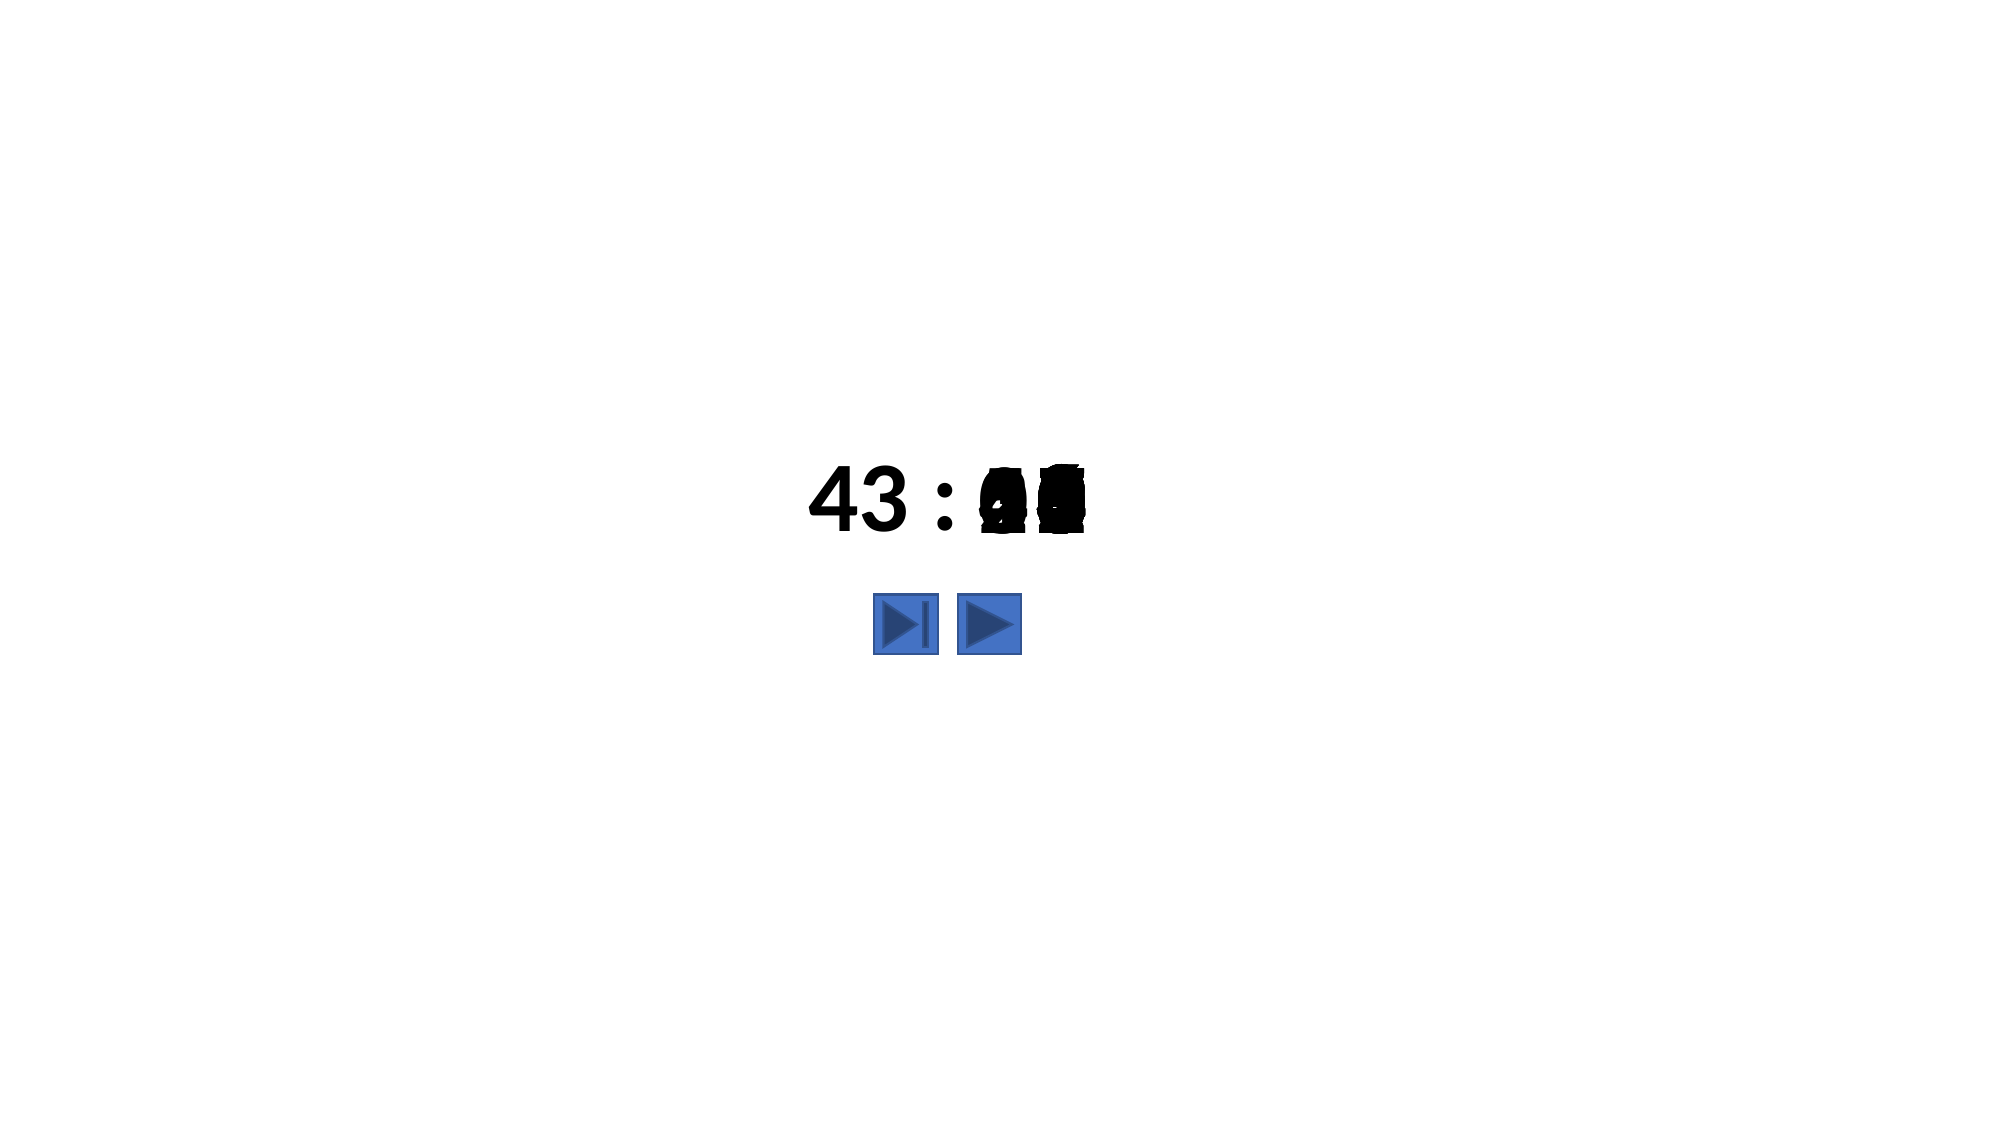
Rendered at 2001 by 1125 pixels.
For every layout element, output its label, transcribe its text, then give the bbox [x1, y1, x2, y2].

slide_number 42 [784, 461, 925, 522]
